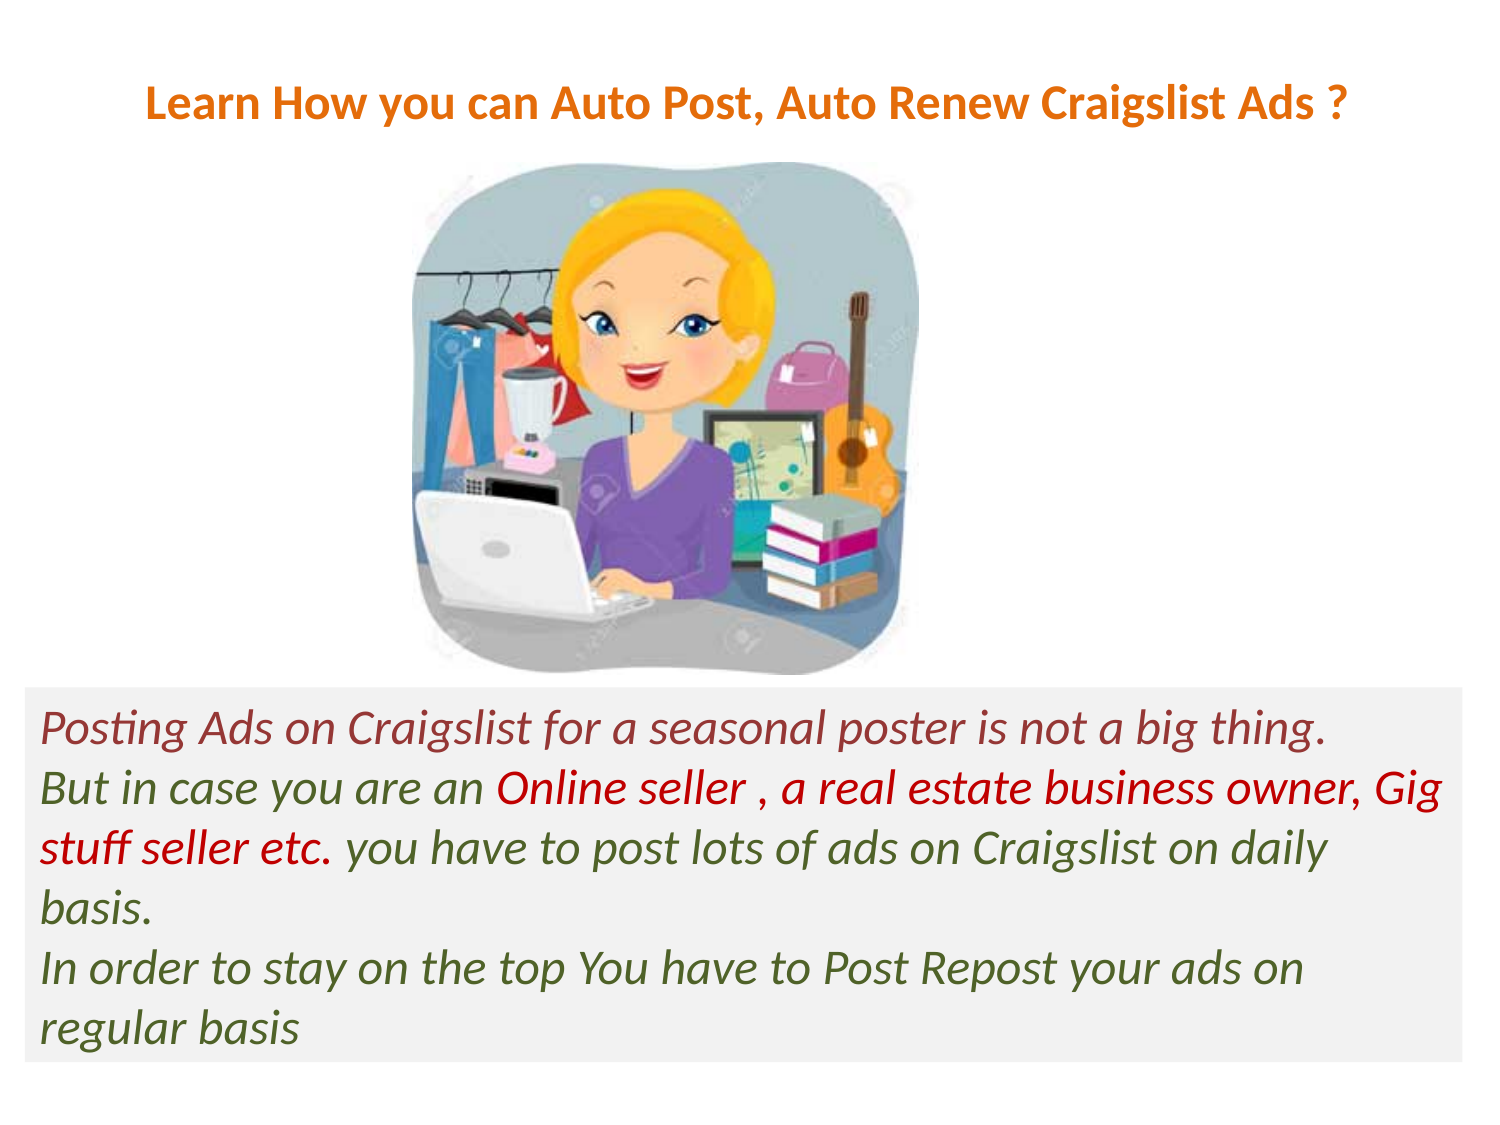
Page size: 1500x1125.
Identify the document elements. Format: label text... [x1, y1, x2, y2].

text_box Learn How you can Auto Post, Auto Renew Craigslist Ads ? [130, 62, 1365, 138]
picture [412, 162, 919, 676]
text_box Posting Ads on Craigslist for a seasonal poster is not a big thing. But in case you are an Online seller , a real estate business owner, Gig stuff seller etc. you have to post lots of ads on Craigslist on daily basis. In order to stay on the top You have to Post Repost your ads on regular basis [24, 687, 1463, 1063]
